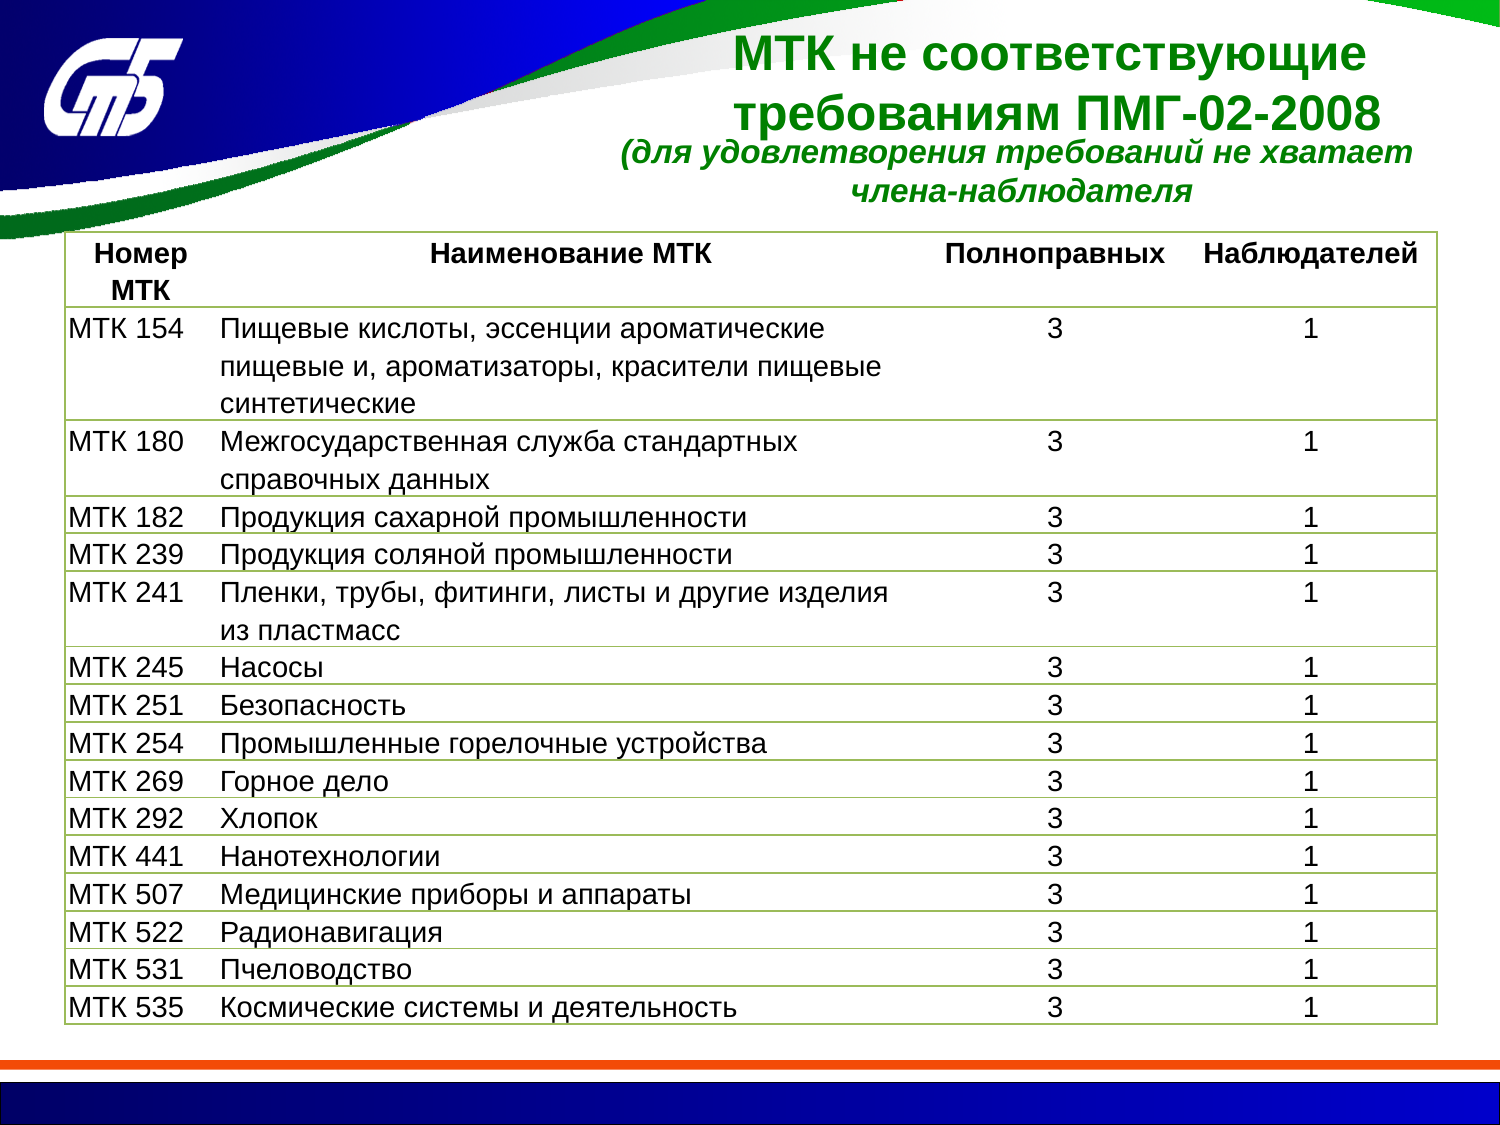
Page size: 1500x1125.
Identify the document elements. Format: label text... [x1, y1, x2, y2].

table_cell МТК 292 [66, 798, 217, 834]
table_cell Пленки, трубы, фитинги, листы и другие изделия из пластмасс [217, 572, 925, 646]
table_cell 1 [1185, 987, 1436, 1023]
table_cell 1 [1185, 723, 1436, 759]
table_cell МТК 241 [66, 572, 217, 646]
table_cell 1 [1185, 912, 1436, 948]
table_cell МТК 245 [66, 647, 217, 683]
table_cell 1 [1185, 534, 1436, 570]
table_cell 3 [925, 685, 1185, 721]
table_cell 3 [925, 421, 1185, 495]
table_cell 1 [1185, 761, 1436, 797]
table_cell МТК 522 [66, 912, 217, 948]
table_cell Продукция сахарной промышленности [217, 497, 925, 532]
table_cell МТК 154 [66, 308, 217, 419]
table_header Номер МТК [66, 233, 217, 306]
table_cell МТК 531 [66, 949, 217, 985]
table_cell 3 [925, 308, 1185, 419]
table_cell Пчеловодство [217, 949, 925, 985]
table_cell 3 [925, 572, 1185, 646]
table_cell 1 [1185, 421, 1436, 495]
table_cell 3 [925, 874, 1185, 910]
table_cell 1 [1185, 874, 1436, 910]
table_cell 1 [1185, 949, 1436, 985]
table_cell Пищевые кислоты, эссенции ароматические пищевые и, ароматизаторы, красители пищевые синтетические [217, 308, 925, 419]
table_cell 1 [1185, 497, 1436, 532]
picture [0, 0, 1500, 1047]
table_header Наблюдателей [1185, 233, 1436, 306]
table_cell 3 [925, 761, 1185, 797]
table_cell МТК 535 [66, 987, 217, 1023]
table_cell 3 [925, 723, 1185, 759]
table_cell Горное дело [217, 761, 925, 797]
table_cell Продукция соляной промышленности [217, 534, 925, 570]
table_cell 1 [1185, 308, 1436, 419]
table_cell Радионавигация [217, 912, 925, 948]
table_cell 1 [1185, 572, 1436, 646]
table_cell МТК 251 [66, 685, 217, 721]
table_cell МТК 441 [66, 836, 217, 872]
table_cell Космические системы и деятельность [217, 987, 925, 1023]
table_cell 1 [1185, 836, 1436, 872]
text_box (для удовлетворения требований не хватает члена-наблюдателя [366, 89, 1500, 251]
table_cell 1 [1185, 647, 1436, 683]
table_cell 3 [925, 836, 1185, 872]
table_cell 3 [925, 912, 1185, 948]
table_cell 3 [925, 647, 1185, 683]
text_box МТК не соответствующие требованиям ПМГ-02-2008 [442, 0, 1500, 89]
table_cell 3 [925, 987, 1185, 1023]
table_cell Безопасность [217, 685, 925, 721]
table_cell Промышленные горелочные устройства [217, 723, 925, 759]
table_cell Нанотехнологии [217, 836, 925, 872]
table_cell Межгосударственная служба стандартных справочных данных [217, 421, 925, 495]
table_cell МТК 182 [66, 497, 217, 532]
table_header Наименование МТК [217, 233, 925, 306]
table_cell МТК 180 [66, 421, 217, 495]
table_cell Насосы [217, 647, 925, 683]
table_cell 3 [925, 497, 1185, 532]
table_cell МТК 507 [66, 874, 217, 910]
table_cell МТК 254 [66, 723, 217, 759]
table_cell 1 [1185, 685, 1436, 721]
table_cell 3 [925, 534, 1185, 570]
table_cell МТК 239 [66, 534, 217, 570]
table_cell Медицинские приборы и аппараты [217, 874, 925, 910]
table_cell Хлопок [217, 798, 925, 834]
table_cell МТК 269 [66, 761, 217, 797]
table_header Полноправных [925, 233, 1185, 306]
table_cell 3 [925, 949, 1185, 985]
table_cell 1 [1185, 798, 1436, 834]
table_cell 3 [925, 798, 1185, 834]
